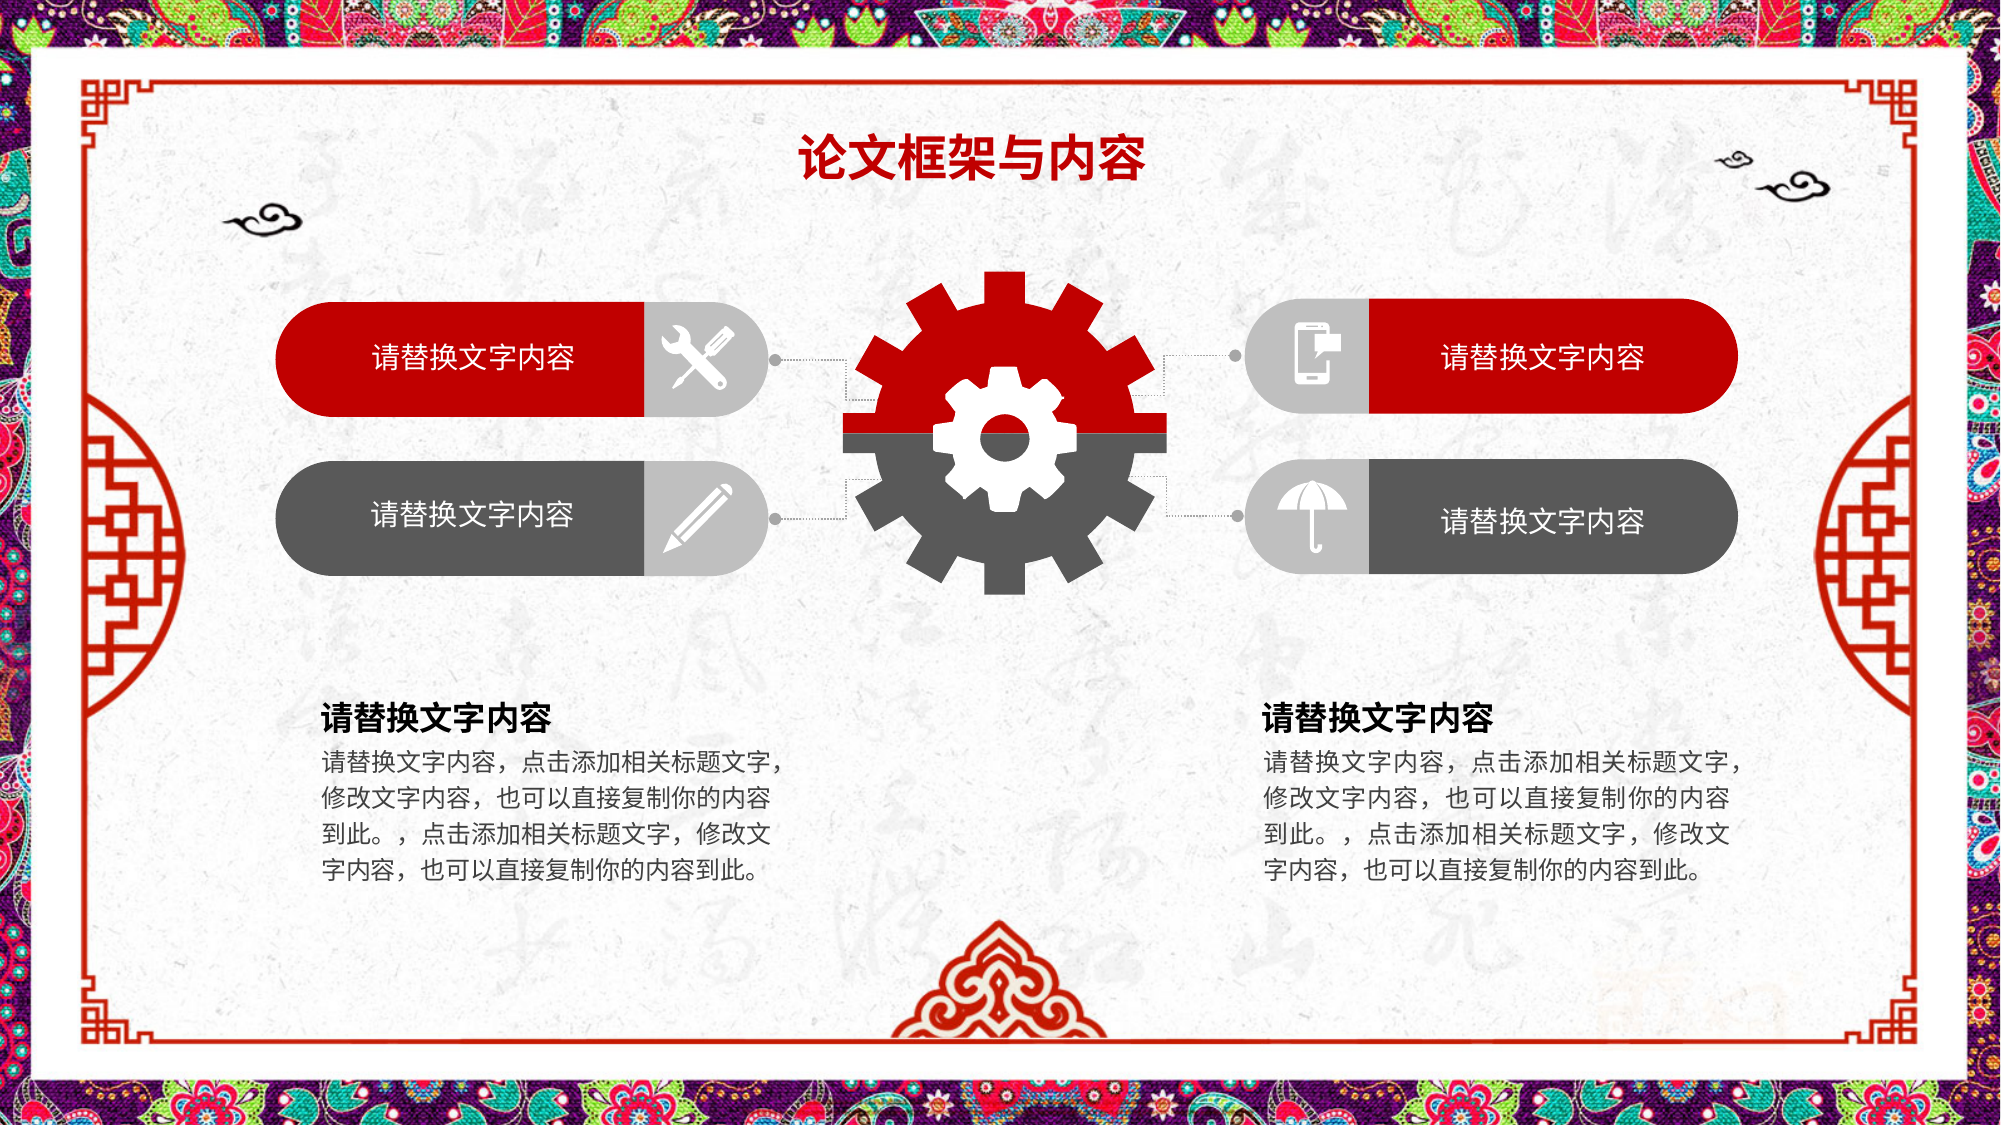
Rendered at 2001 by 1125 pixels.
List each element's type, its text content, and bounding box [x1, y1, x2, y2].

text_box 请替换文字内容，点击添加相关标题文字，修改文字内容，也可以直接复制你的内容到此。，点击添加相关标题文字，修改文字内容，也可以直接复制你的内容到此。 [321, 740, 773, 885]
text_box 论文框架与内容 [782, 119, 1247, 195]
picture [0, 0, 2001, 1125]
text_box 请替换文字内容 [320, 689, 611, 738]
text_box 请替换文字内容 [1261, 688, 1552, 737]
text_box 请替换文字内容，点击添加相关标题文字，修改文字内容，也可以直接复制你的内容到此。，点击添加相关标题文字，修改文字内容，也可以直接复制你的内容到此。 [1263, 740, 1732, 885]
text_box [275, 271, 1739, 595]
